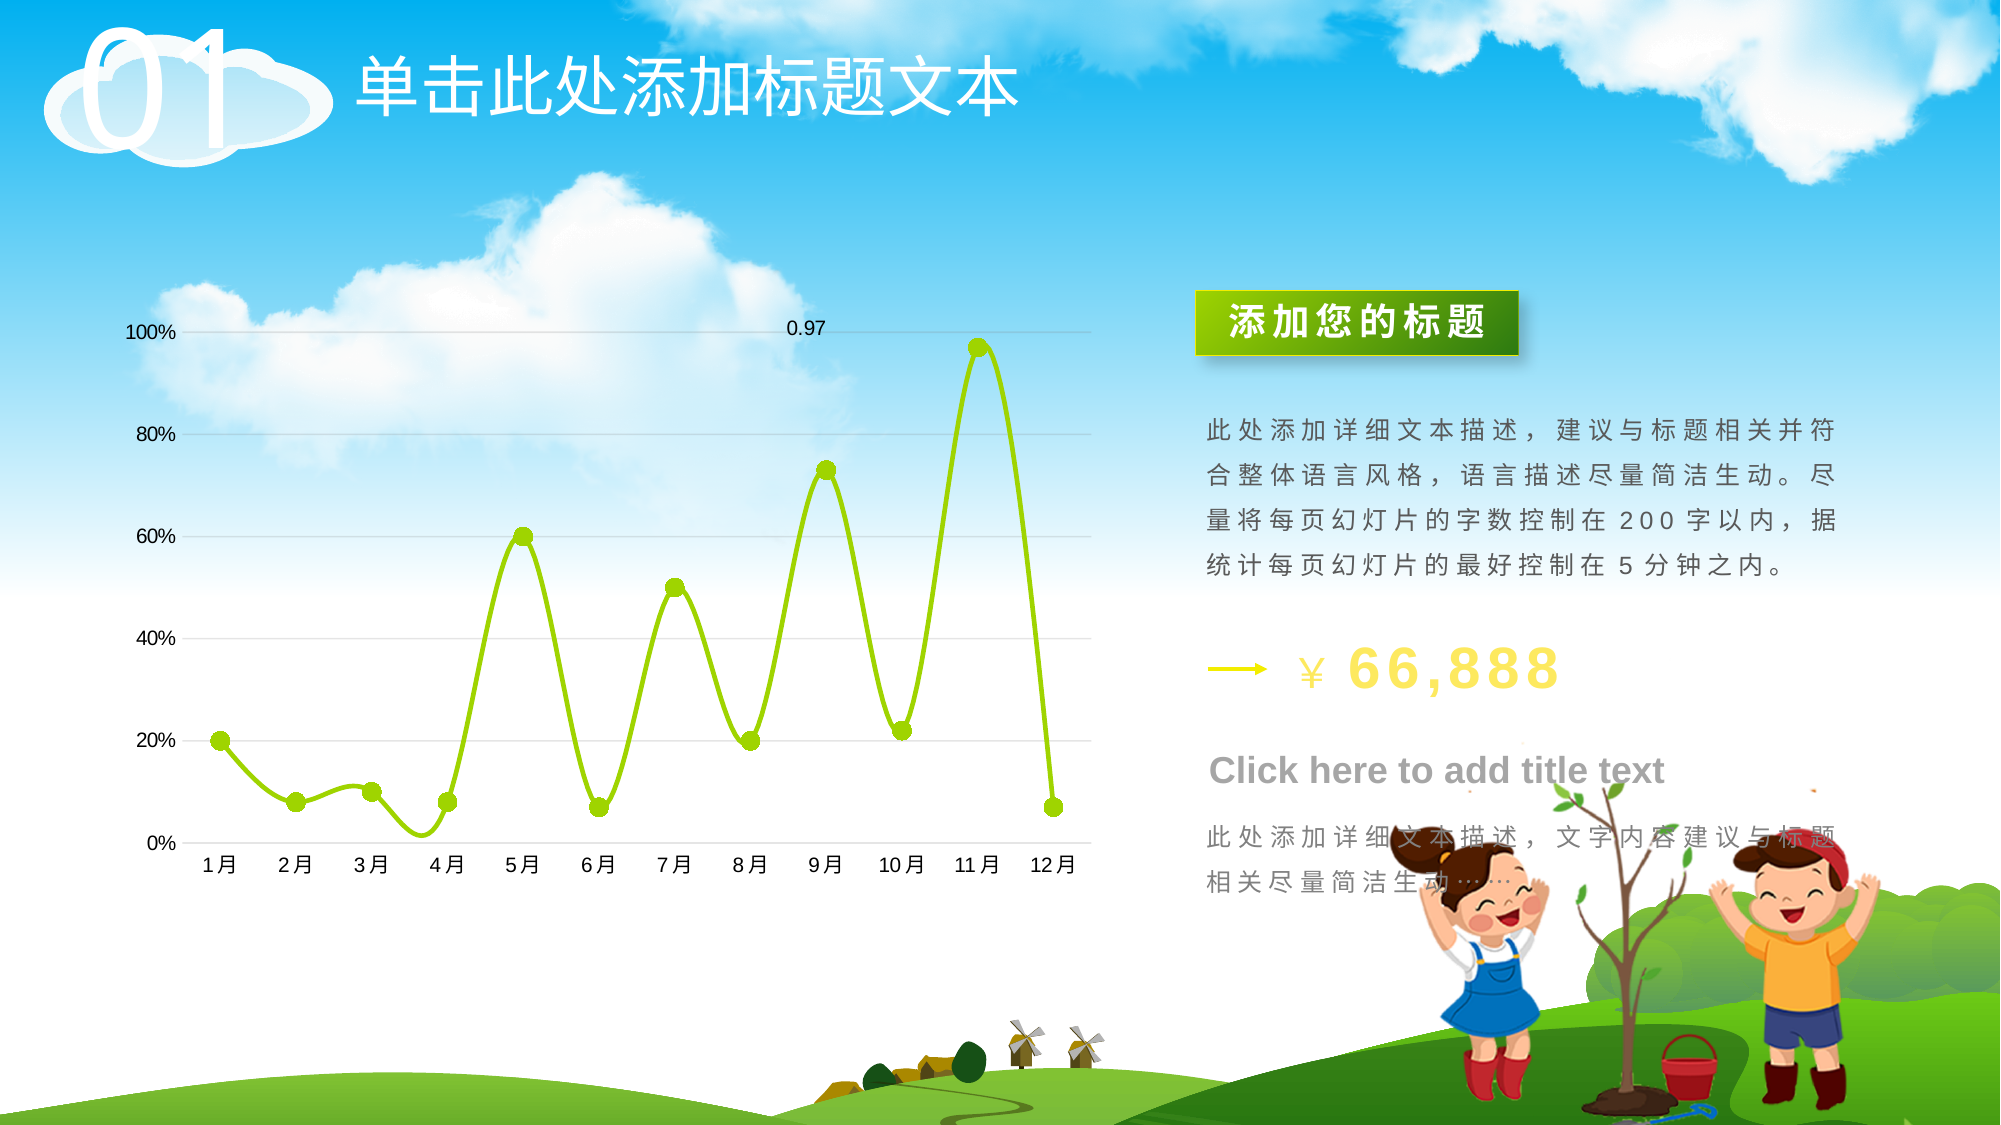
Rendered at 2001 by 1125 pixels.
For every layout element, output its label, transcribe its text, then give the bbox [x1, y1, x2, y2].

picture [1388, 658, 1913, 1125]
text_box 01 [19, 0, 316, 190]
text_box 此处添加详细文本描述，文字内容建议与标题相关尽量简洁生动…… [1191, 799, 1858, 904]
text_box ￥66,888 [1276, 622, 1574, 708]
picture [44, 0, 2001, 567]
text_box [1191, 290, 1858, 586]
text_box 单击此处添加标题文本 [338, 37, 1044, 132]
text_box Click here to add title text [1194, 738, 1681, 799]
chart [124, 290, 1157, 900]
